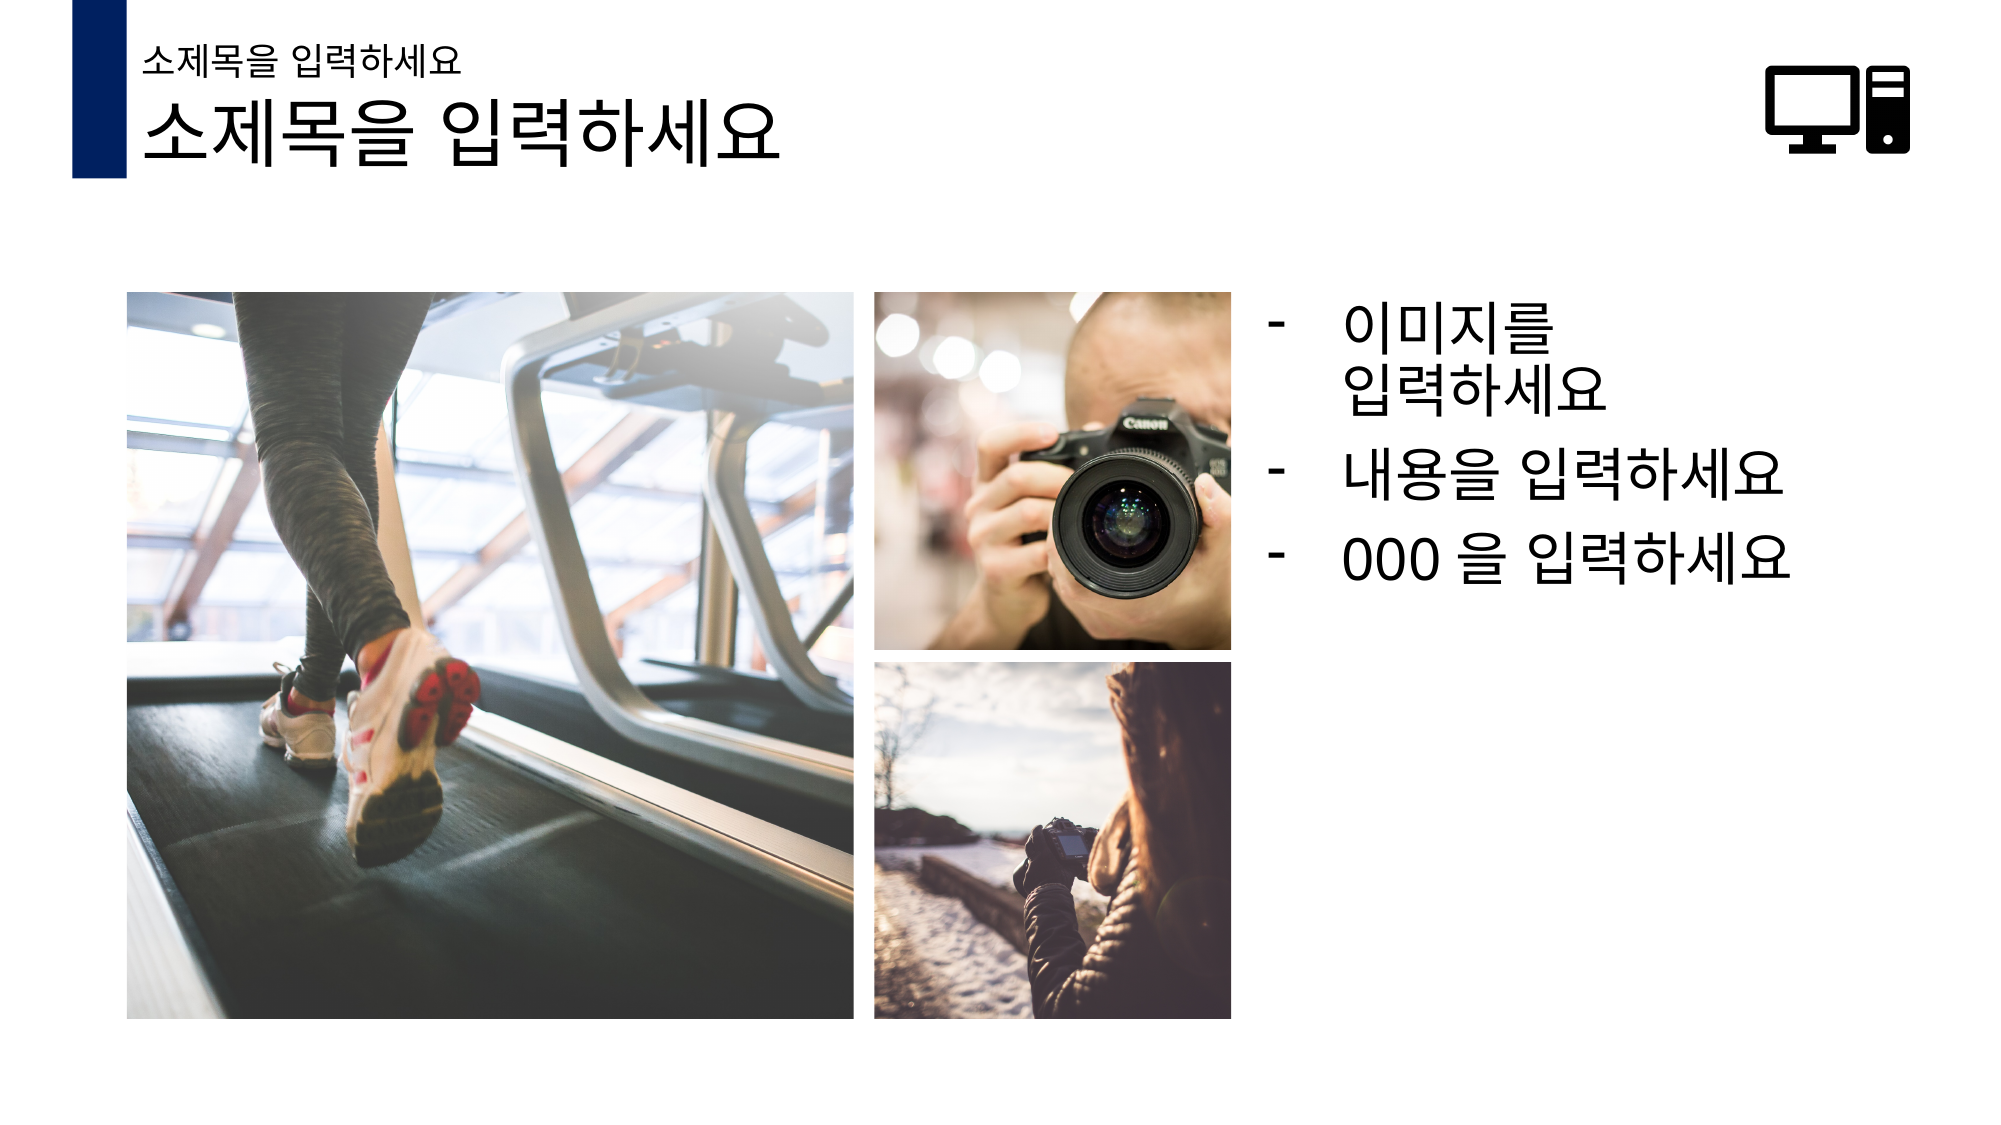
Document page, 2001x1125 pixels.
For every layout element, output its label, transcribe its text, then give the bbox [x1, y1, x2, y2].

list 소제목을 입력하세요 [126, 132, 1128, 185]
picture [1762, 34, 1913, 185]
text_box 소제목을 입력하세요 [126, 35, 1128, 132]
picture [874, 292, 1232, 650]
list 이미지를 입력하세요 내용을 입력하세요 000을 입력하세요 [1251, 292, 1847, 1019]
picture [126, 292, 854, 1019]
picture [874, 661, 1232, 1019]
